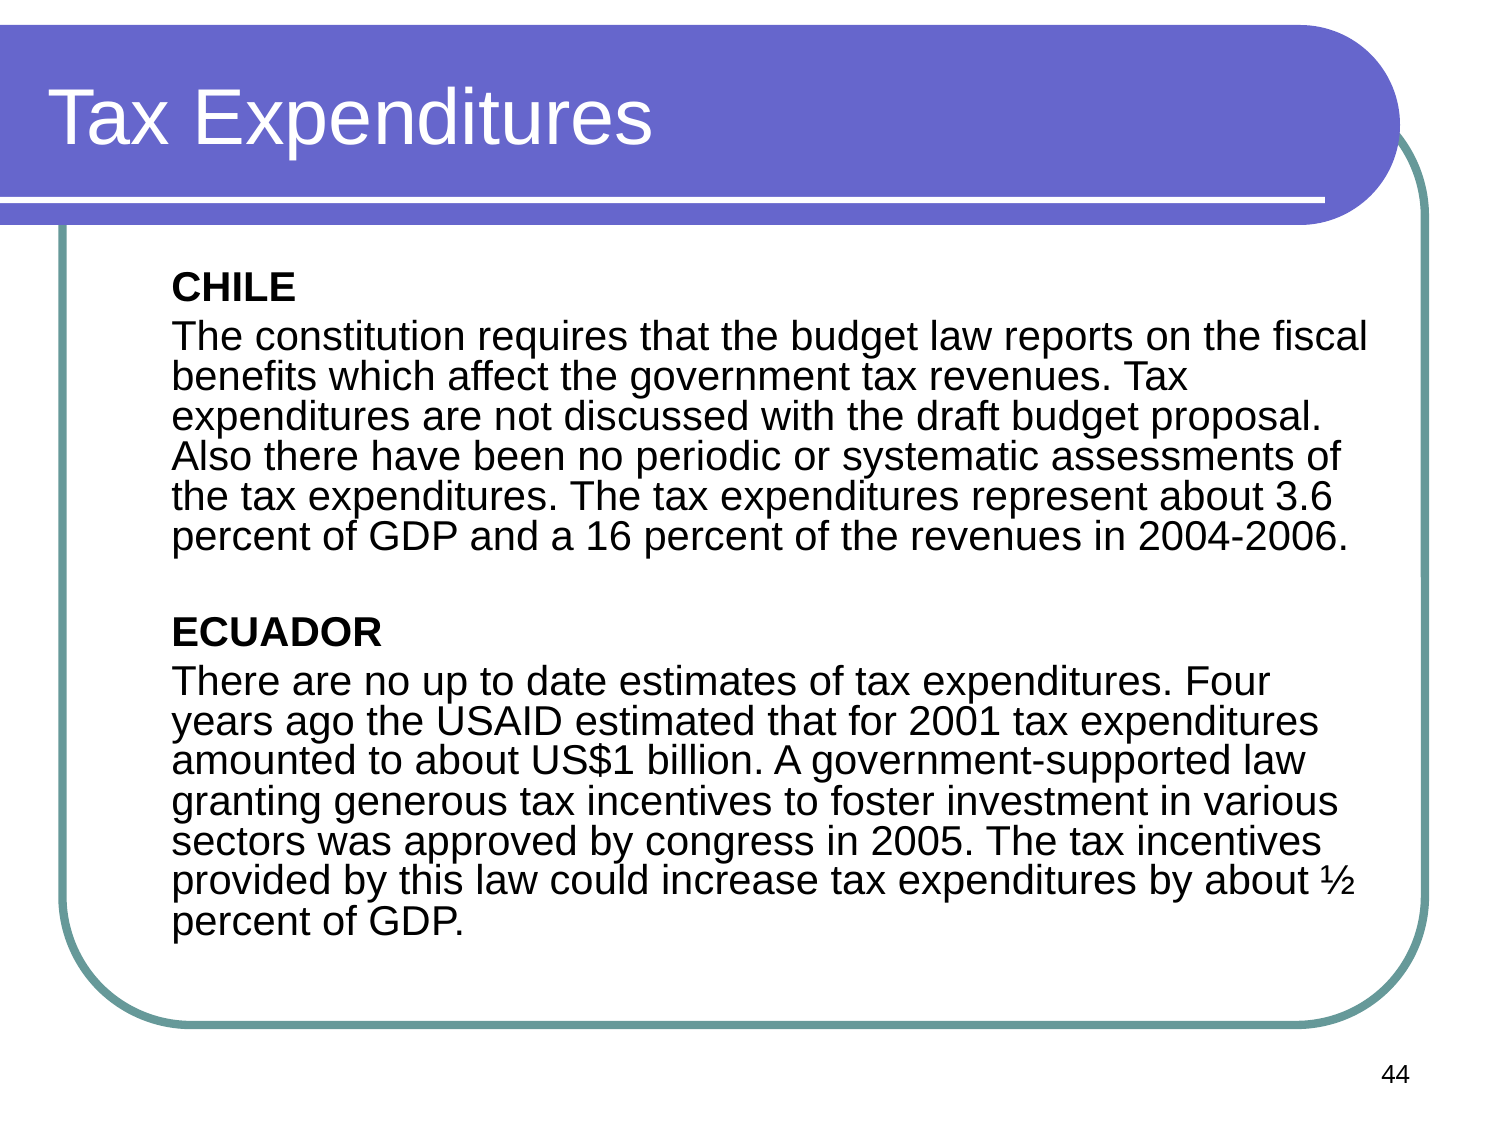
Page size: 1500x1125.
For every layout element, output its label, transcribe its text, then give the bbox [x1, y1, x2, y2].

list CHILE The constitution requires that the budget law reports on the fiscal benefits which affect the government tax revenues. Tax expenditures are not discussed with the draft budget proposal. Also there have been no periodic or systematic assessments of the tax expenditures. The tax expenditures represent about 3.6 percent of GDP and a 16 percent of the revenues in 2004-2006. ECUADOR There are no up to date estimates of tax expenditures. Four years ago the USAID estimated that for 2001 tax expenditures amounted to about US$1 billion. A government-supported law granting generous tax incentives to foster investment in various sectors was approved by congress in 2005. The tax incentives provided by this law could increase tax expenditures by about ½ percent of GDP. [99, 262, 1401, 988]
slide_number 44 [1074, 1024, 1426, 1101]
title Tax Expenditures [31, 37, 1348, 188]
